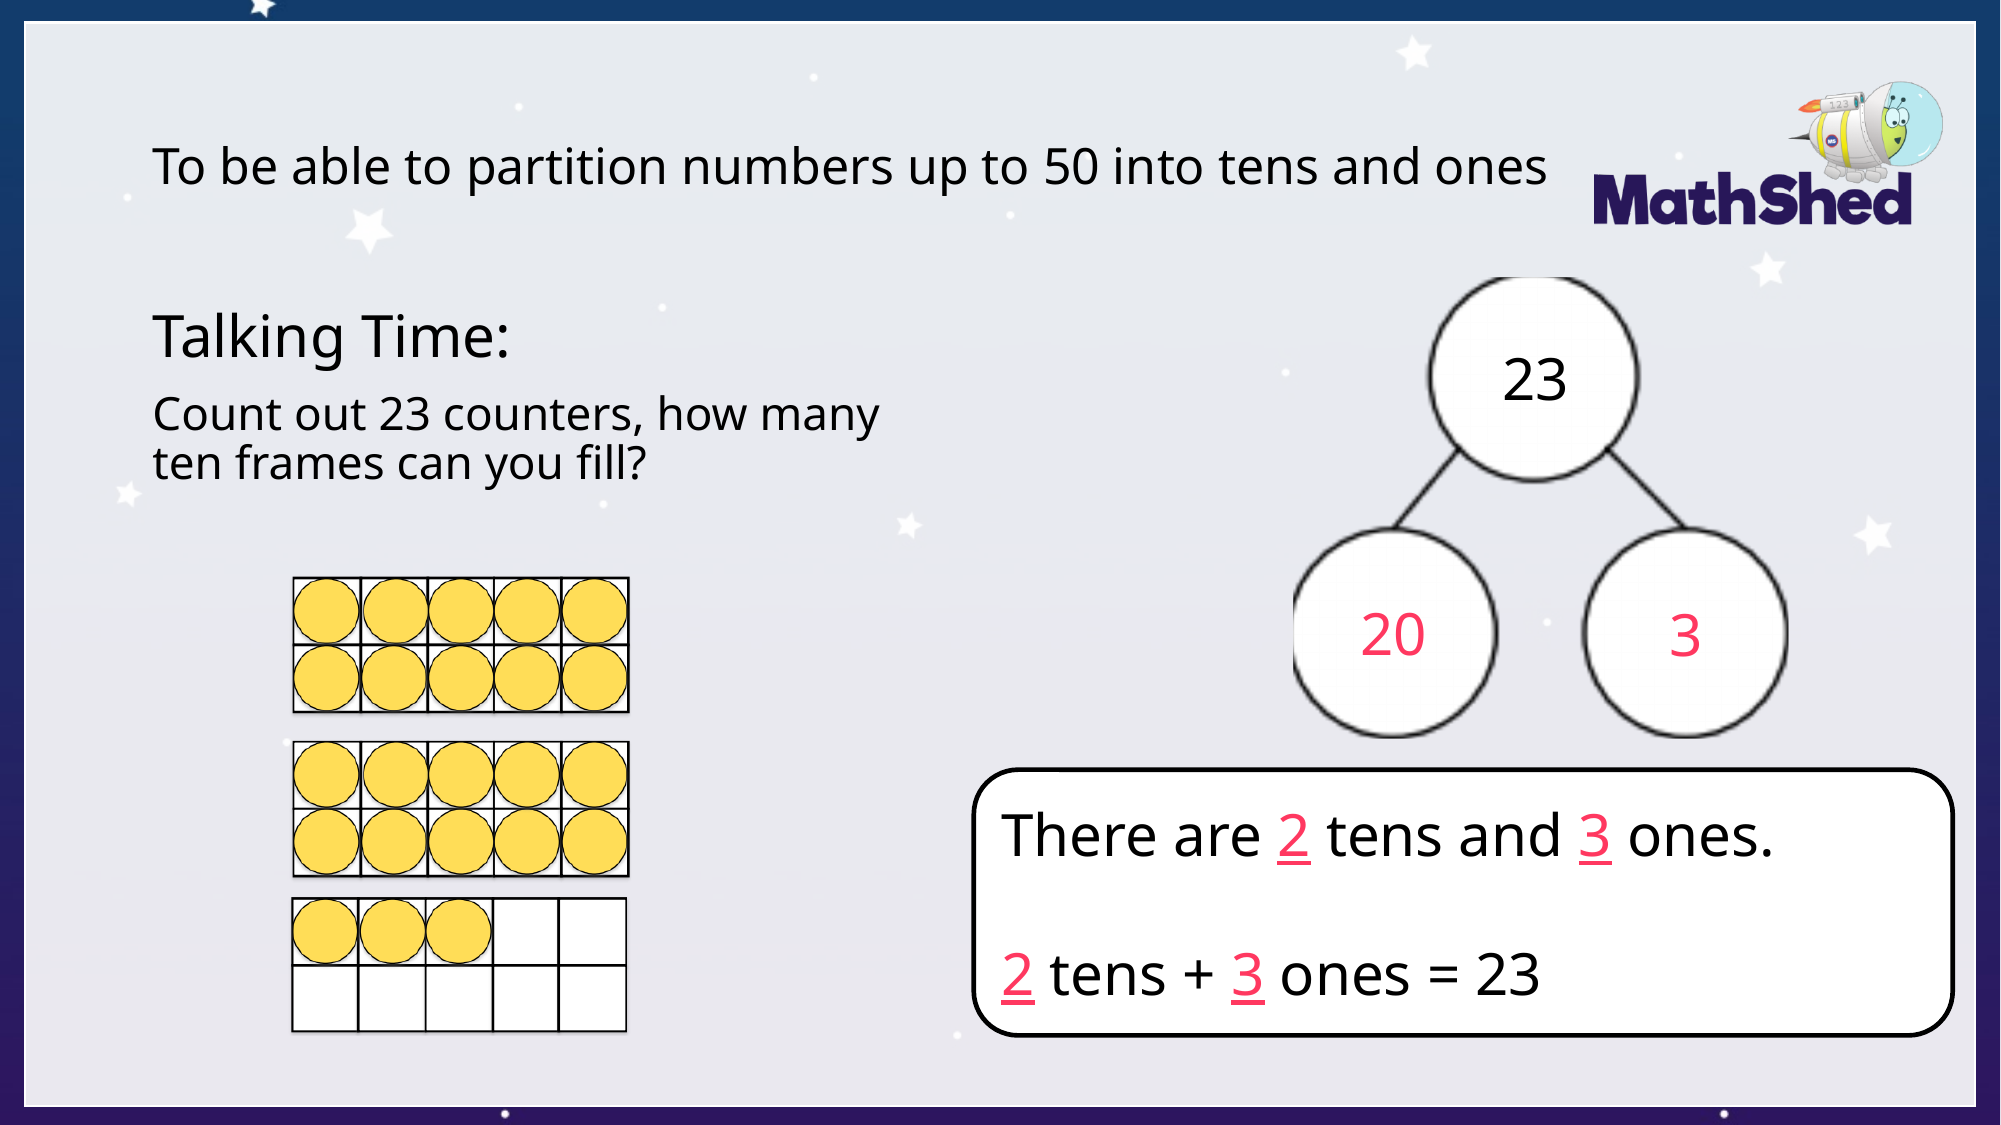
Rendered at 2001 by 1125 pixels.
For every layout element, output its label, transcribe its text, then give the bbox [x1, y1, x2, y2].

list Talking Time: Count out 23 counters, how many ten frames can you fill? [137, 299, 923, 1014]
title To be able to partition numbers up to 50 into tens and ones [137, 59, 1578, 278]
text_box There are 2 tens and 3 ones. 2 tens + 3 ones = 23 [972, 768, 1954, 1037]
picture [0, 0, 2001, 1125]
